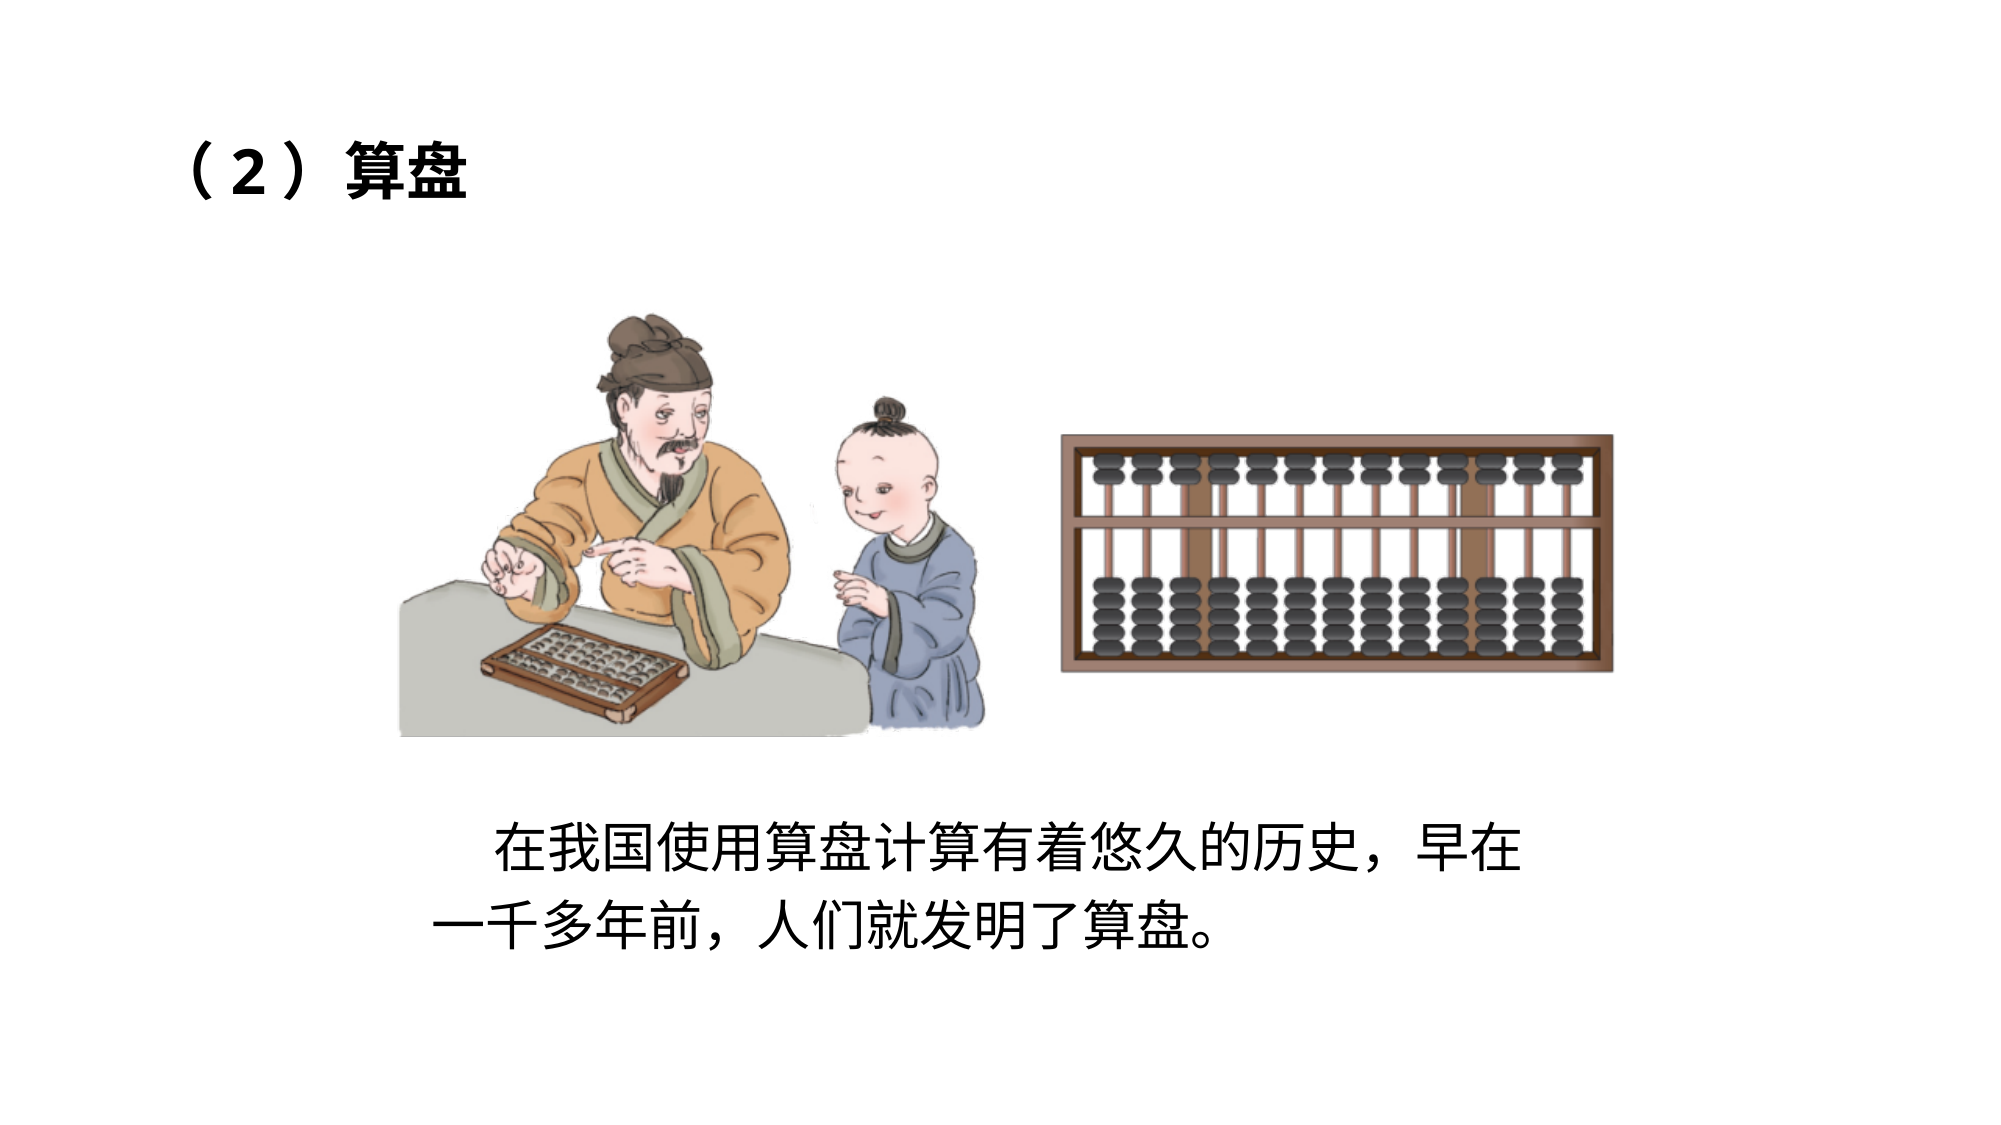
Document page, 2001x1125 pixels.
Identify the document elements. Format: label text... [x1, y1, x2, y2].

picture [370, 307, 990, 744]
picture [1058, 433, 1626, 681]
text_box （2）算盘 [137, 122, 1118, 218]
text_box 在我国使用算盘计算有着悠久的历史，早在 一千多年前，人们就发明了算盘。 [416, 792, 1693, 964]
